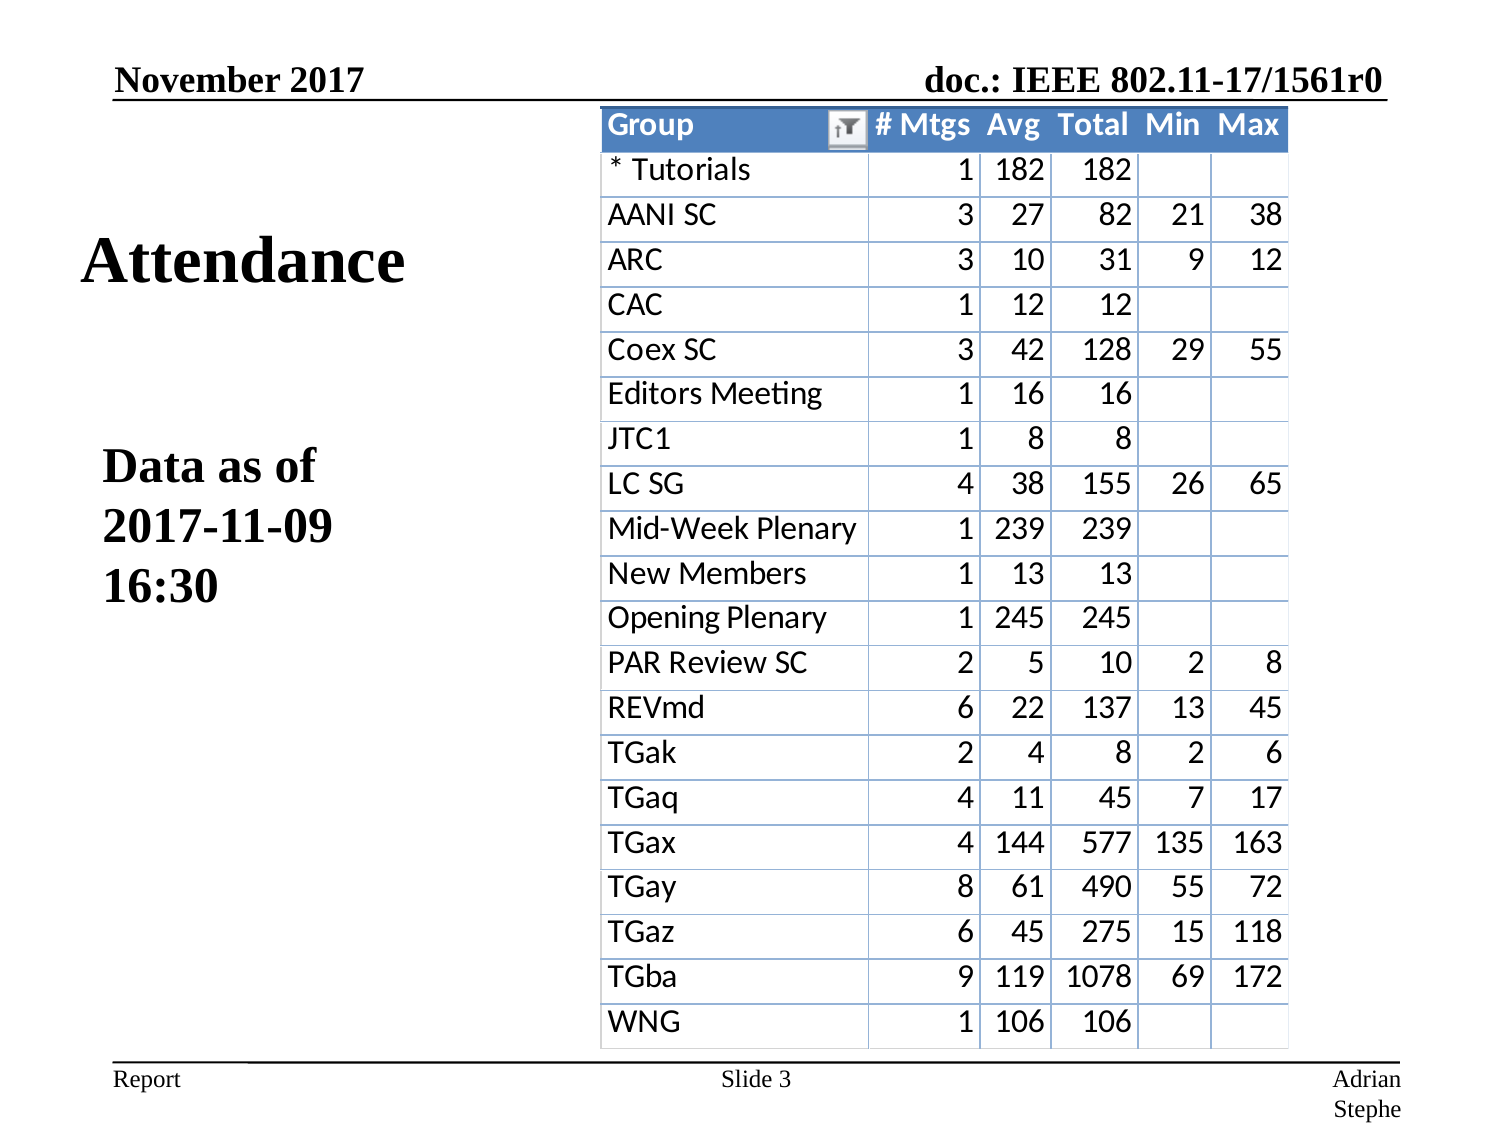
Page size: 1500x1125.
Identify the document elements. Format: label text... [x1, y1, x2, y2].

footer Adrian Stephens, Intel Corporation [1324, 1061, 1402, 1093]
text_box Data as of 2017-11-09 16:30 [87, 424, 400, 680]
picture [599, 106, 1291, 1051]
title Attendance [37, 125, 450, 388]
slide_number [114, 54, 374, 101]
slide_number Slide 3 [711, 1061, 801, 1093]
